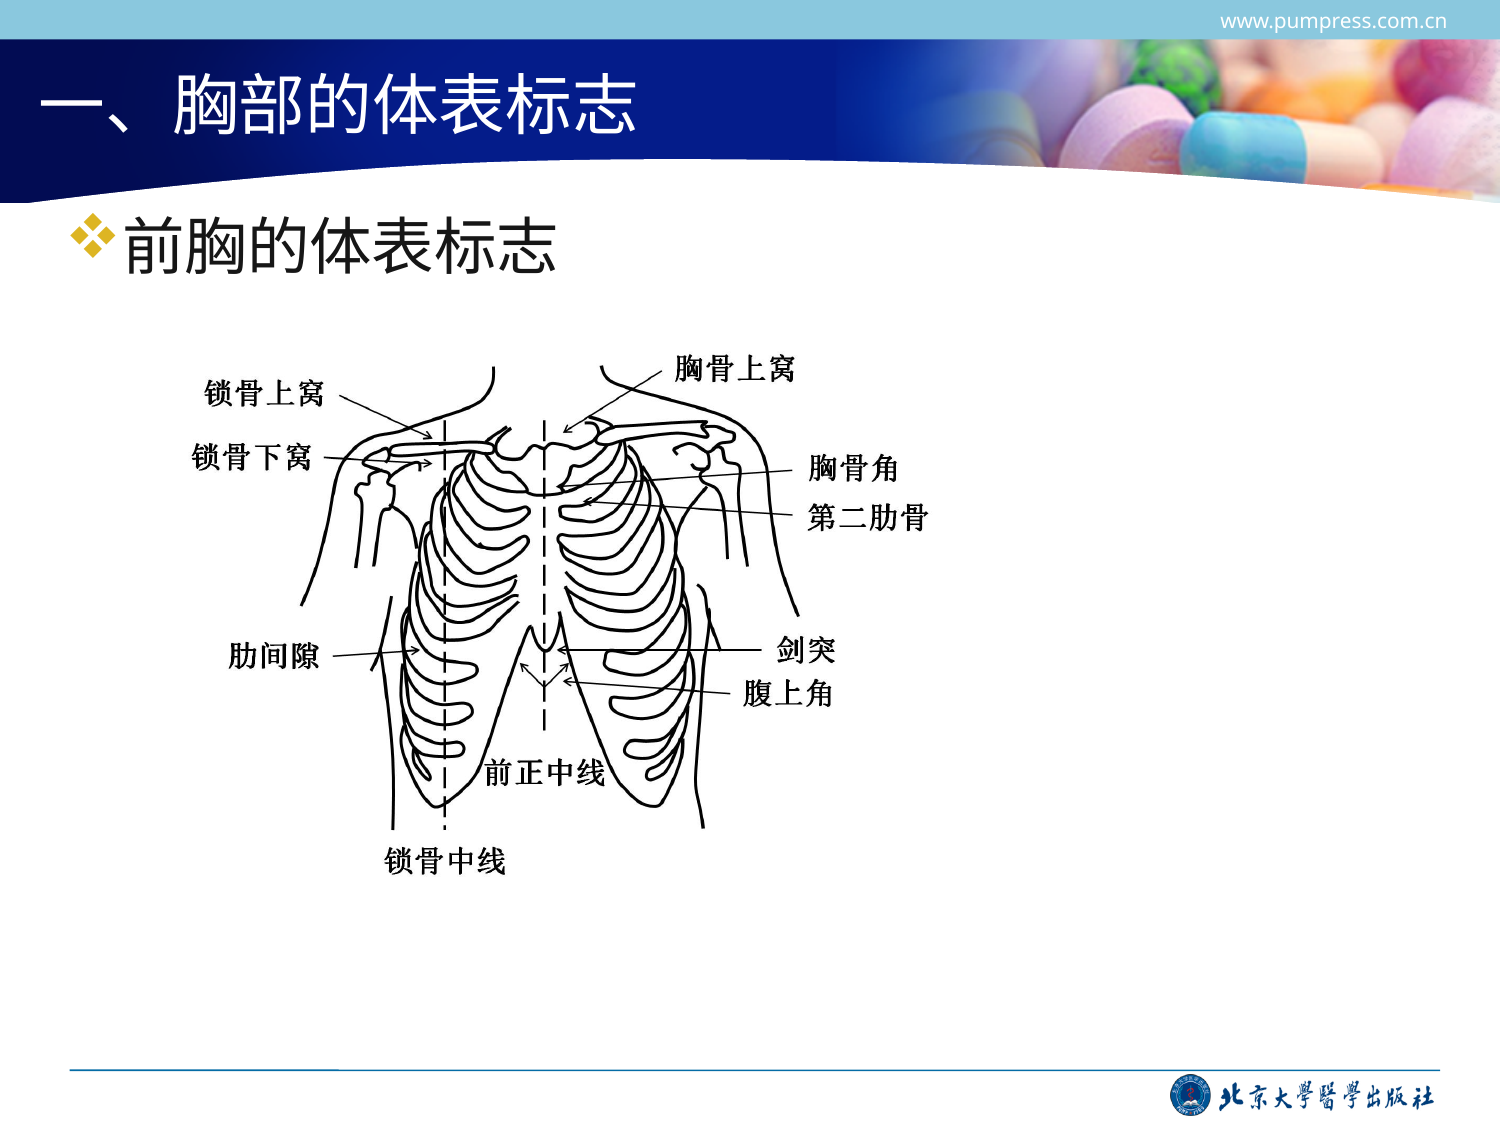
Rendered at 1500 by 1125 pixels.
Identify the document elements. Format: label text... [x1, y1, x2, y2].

picture [1170, 1074, 1436, 1118]
list 前胸的体表标志 [50, 199, 1463, 1025]
title 一、胸部的体表标志 [23, 56, 1349, 149]
picture [170, 337, 949, 882]
picture [0, 40, 1500, 203]
slide_number www.pumpress.com.cn [1024, 0, 1463, 38]
